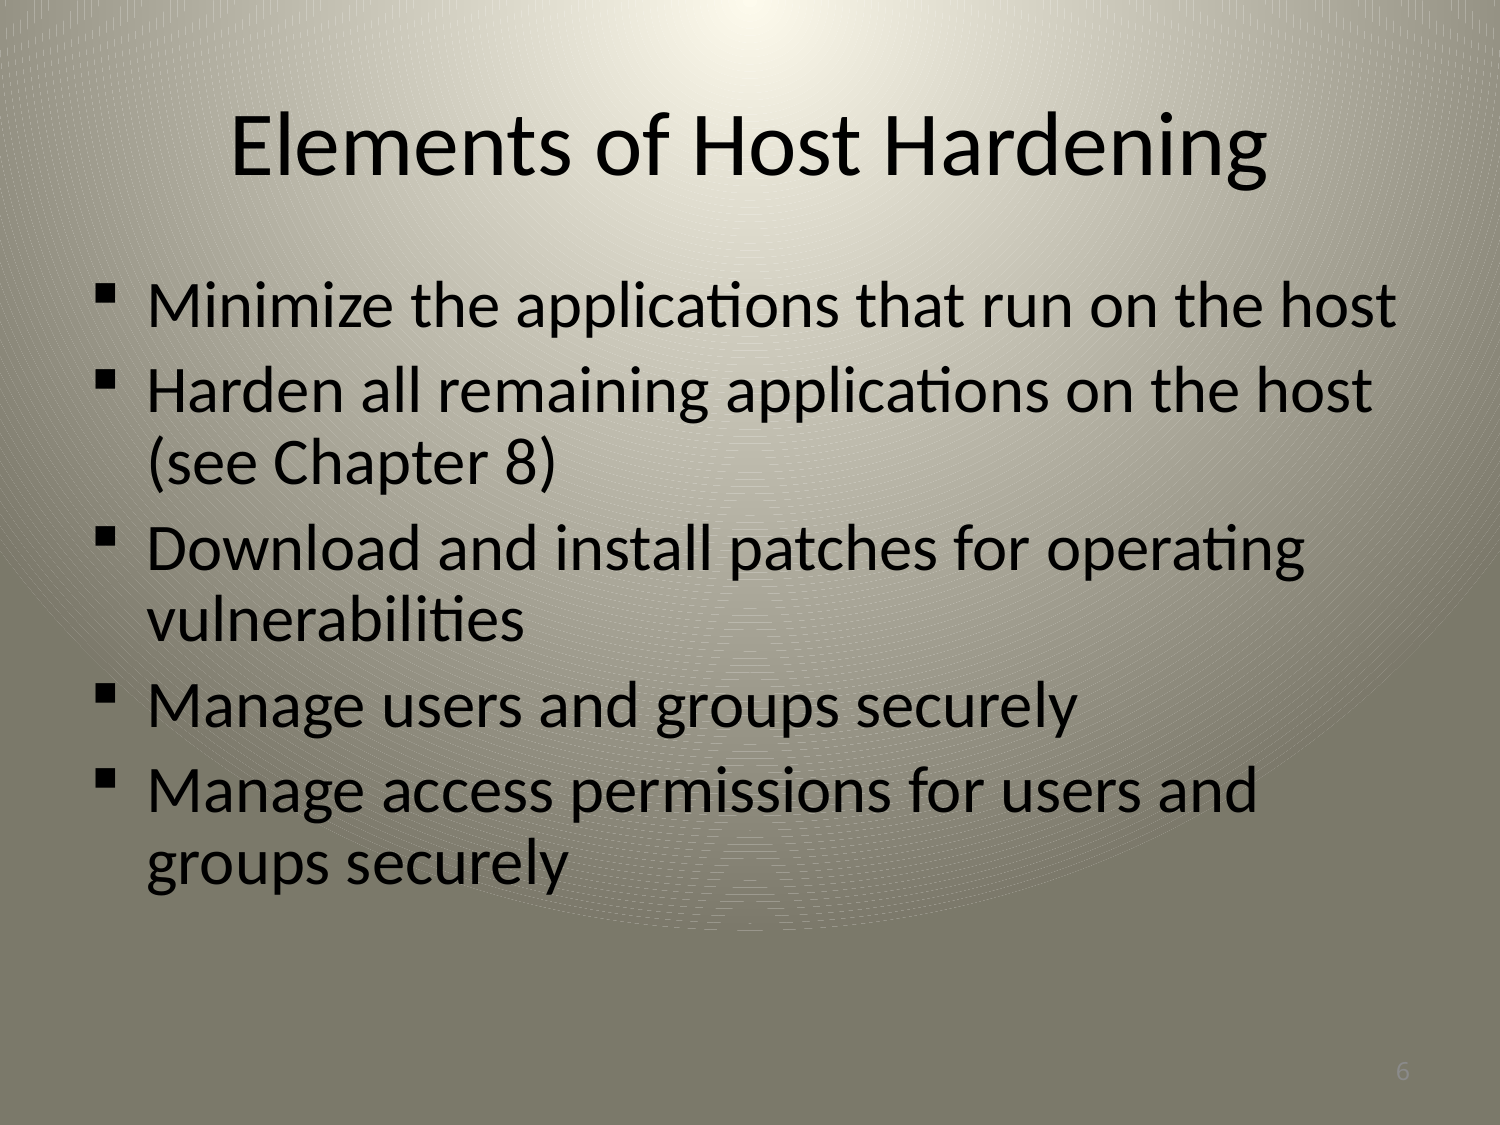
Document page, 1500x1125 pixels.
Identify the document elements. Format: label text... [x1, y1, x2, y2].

list Minimize the applications that run on the host Harden all remaining applications on the host (see Chapter 8) Download and install patches for operating vulnerabilities Manage users and groups securely Manage access permissions for users and groups securely [75, 262, 1425, 1005]
slide_number 6 [1074, 1042, 1425, 1103]
title Elements of Host Hardening [75, 45, 1425, 233]
